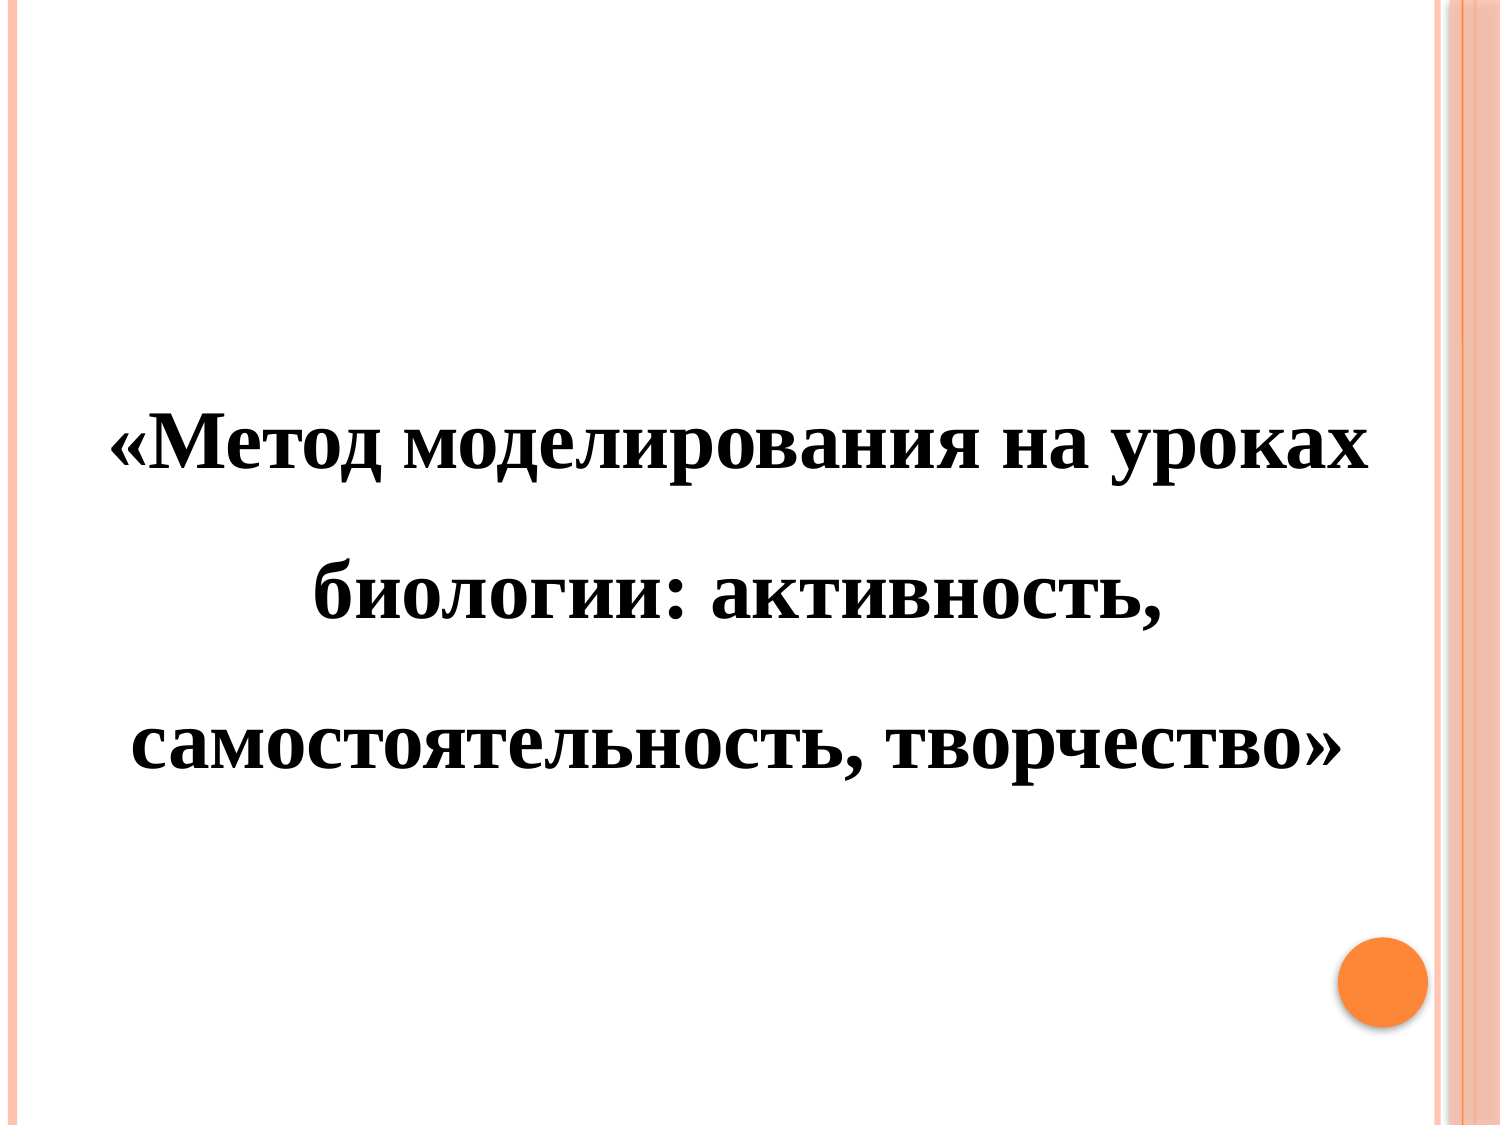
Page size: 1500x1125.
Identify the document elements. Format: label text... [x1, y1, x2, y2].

text_box «Метод моделирования на уроках биологии: активность, самостоятельность, творчество» [82, 328, 1395, 793]
